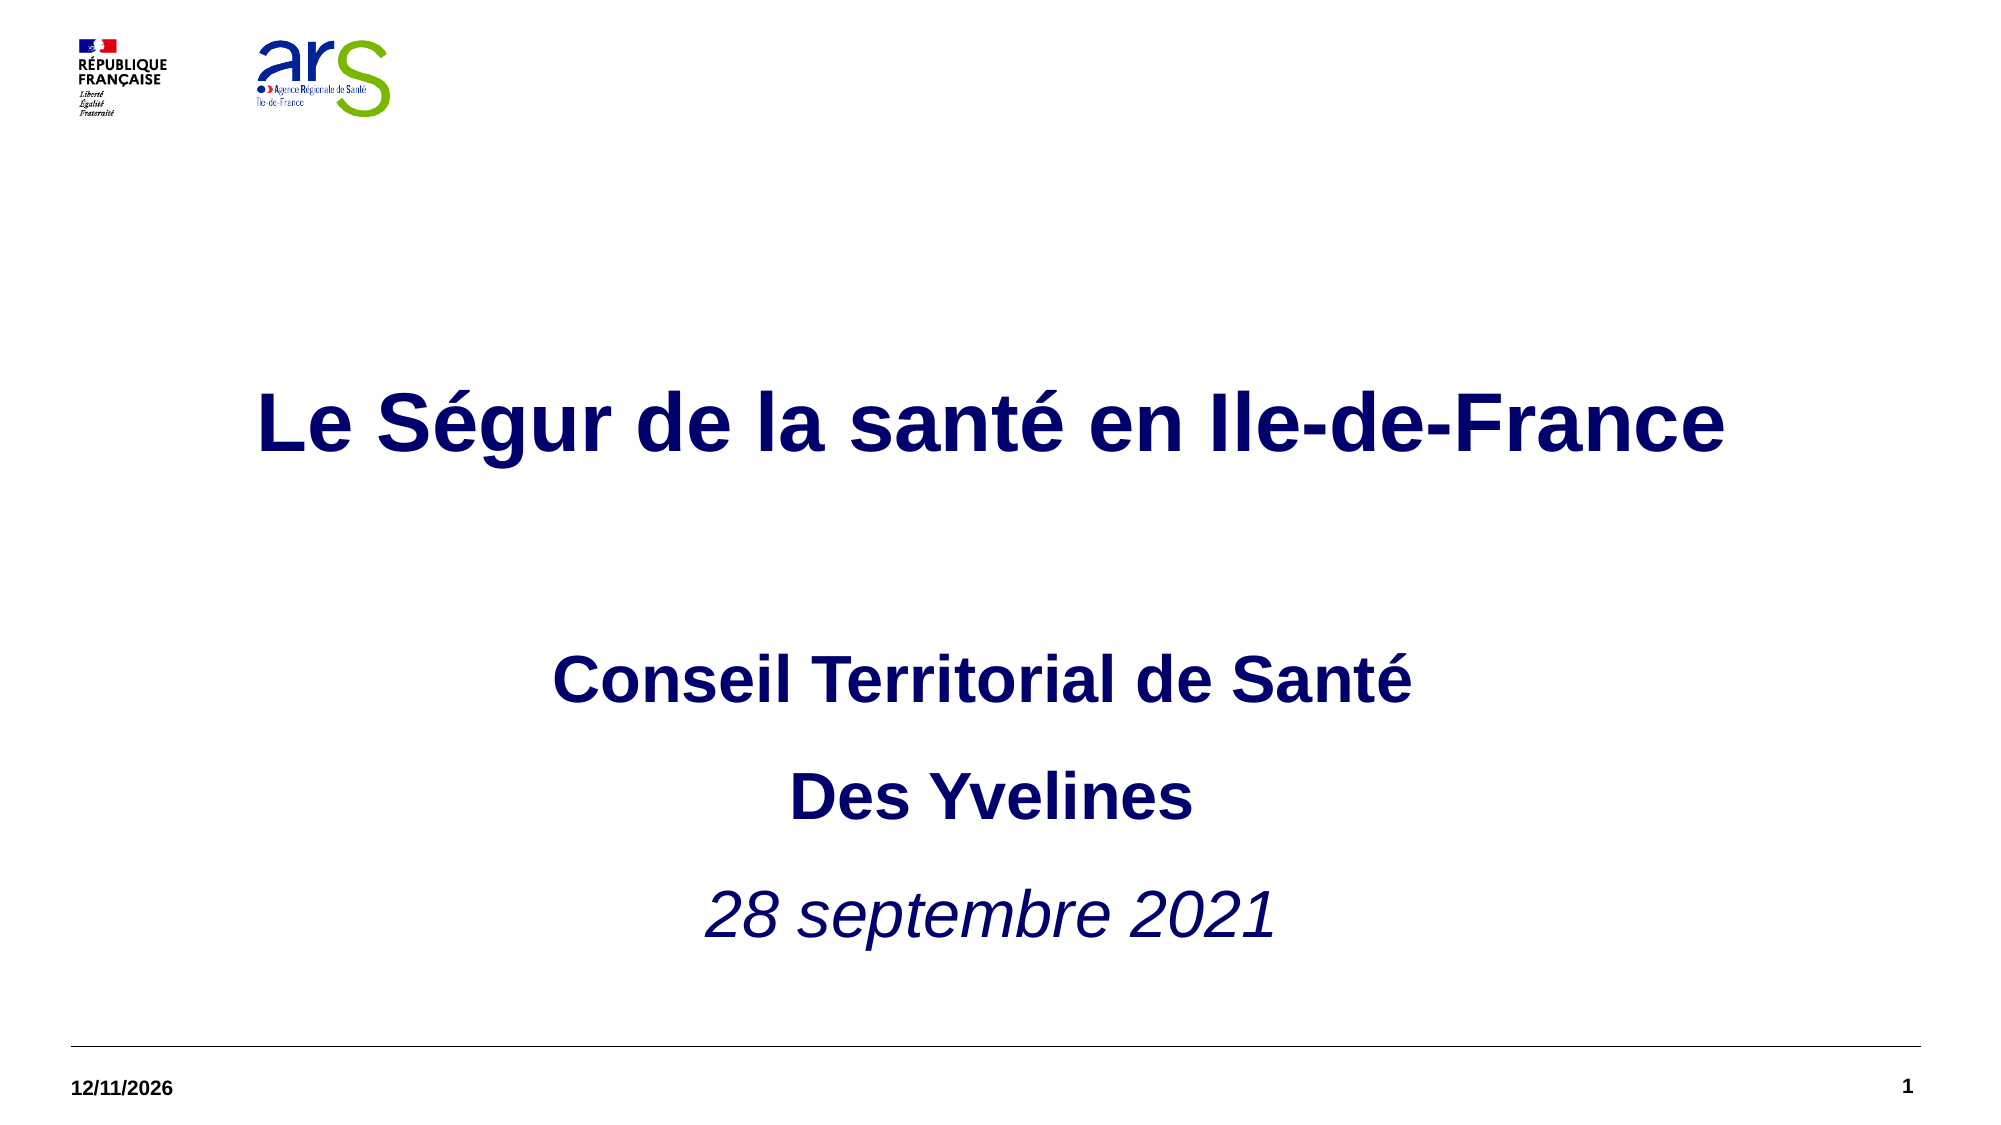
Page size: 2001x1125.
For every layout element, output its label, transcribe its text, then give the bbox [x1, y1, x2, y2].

list Le Ségur de la santé en Ile-de-France Conseil Territorial de Santé Des Yvelines 28 septembre 2021 [70, 246, 1914, 1050]
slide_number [70, 1049, 336, 1125]
picture [63, 23, 182, 142]
picture [256, 40, 390, 117]
slide_number 1 [1618, 1050, 1914, 1125]
